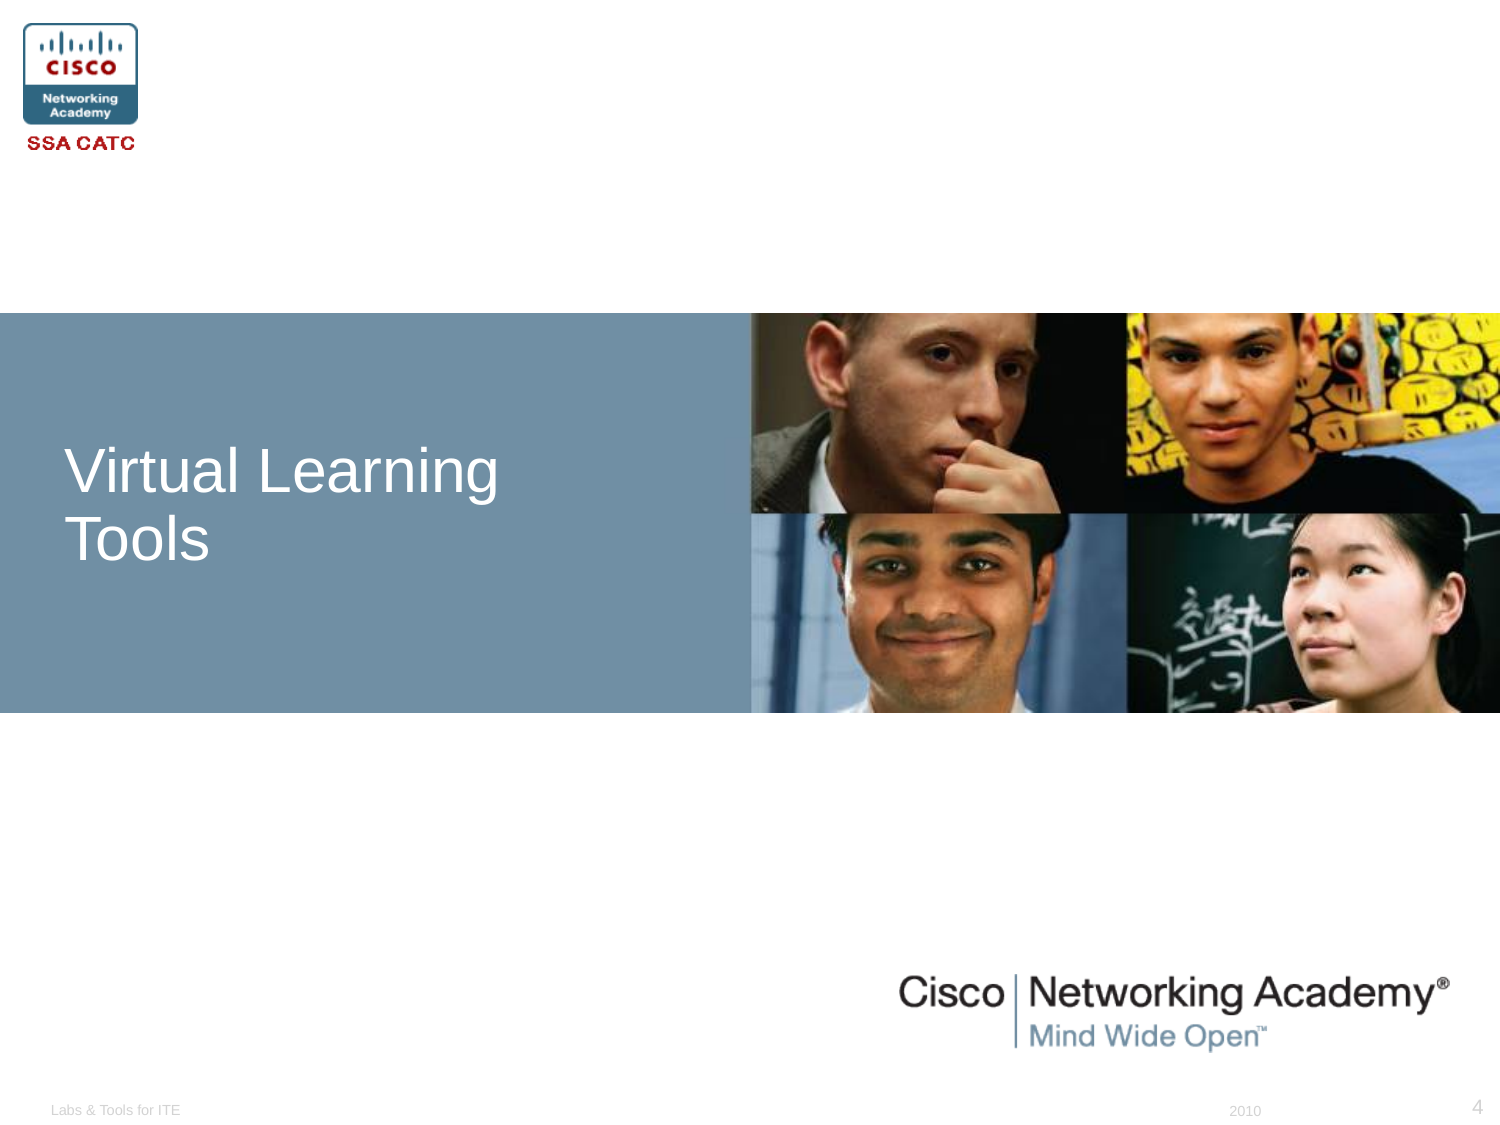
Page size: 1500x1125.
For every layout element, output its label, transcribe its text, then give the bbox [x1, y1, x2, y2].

title Virtual Learning Tools [50, 438, 670, 575]
picture [899, 974, 1450, 1053]
picture [0, 313, 1500, 713]
picture [23, 23, 138, 150]
